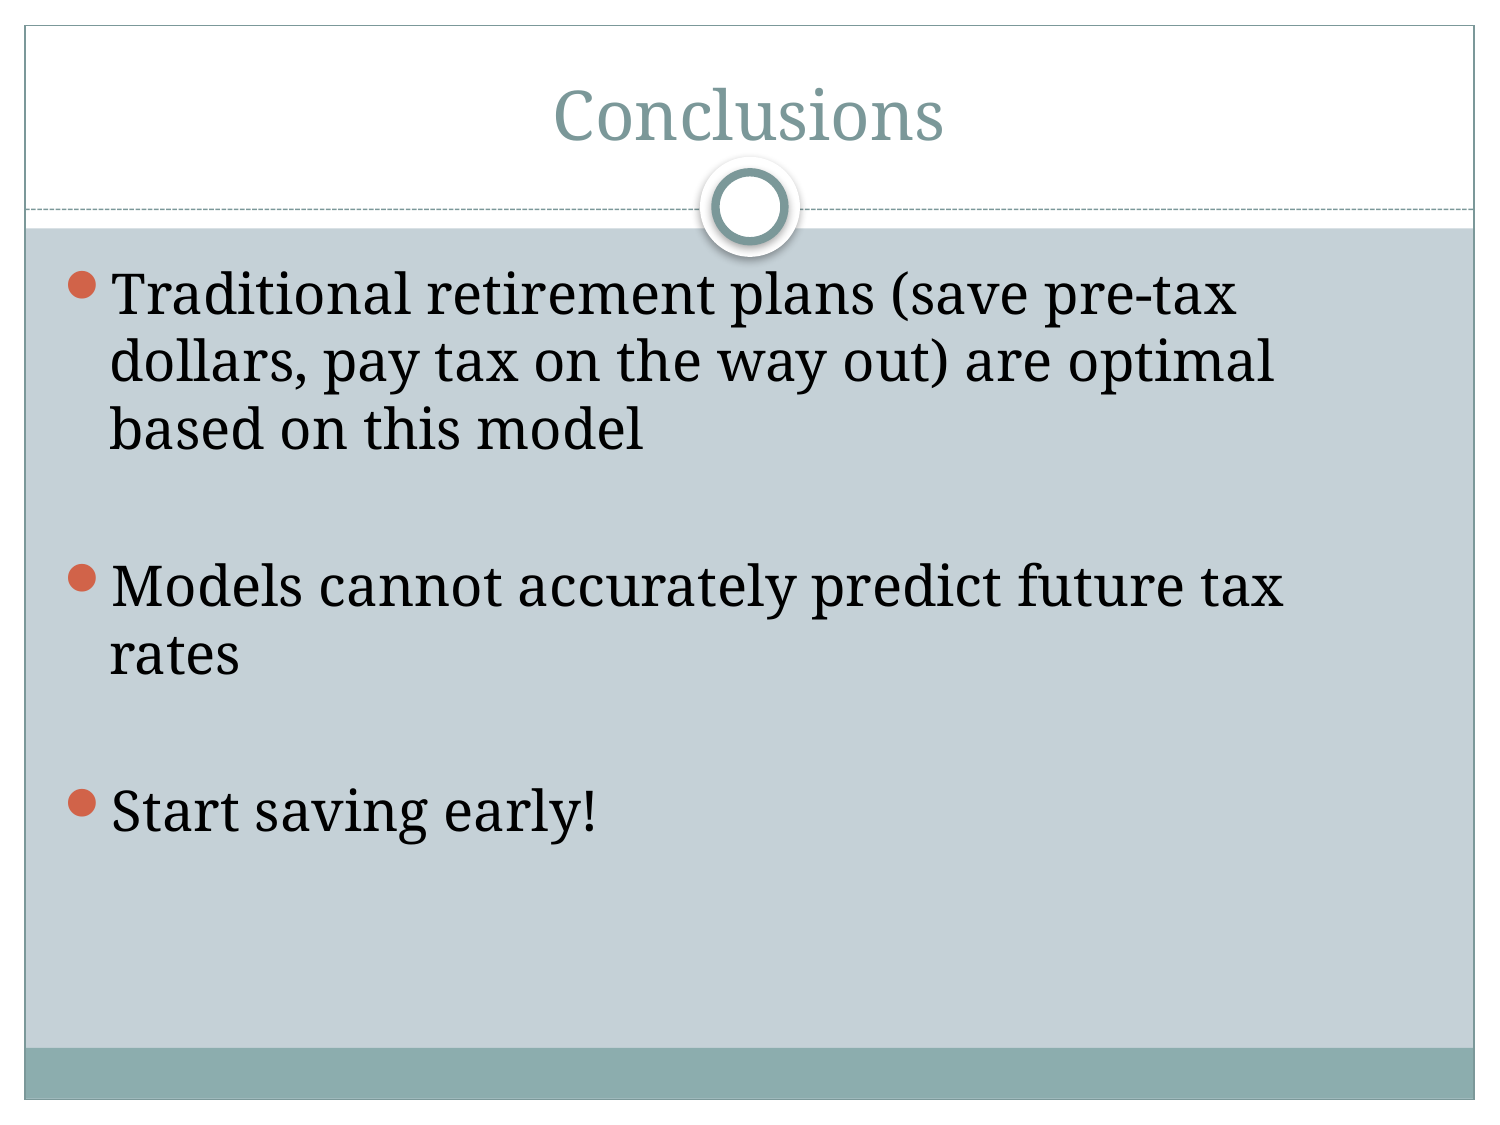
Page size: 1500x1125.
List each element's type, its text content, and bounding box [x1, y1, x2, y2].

list Traditional retirement plans (save pre-tax dollars, pay tax on the way out) are optimal based on this model Models cannot accurately predict future tax rates Start saving early! [49, 250, 1445, 1001]
title Conclusions [49, 37, 1450, 162]
